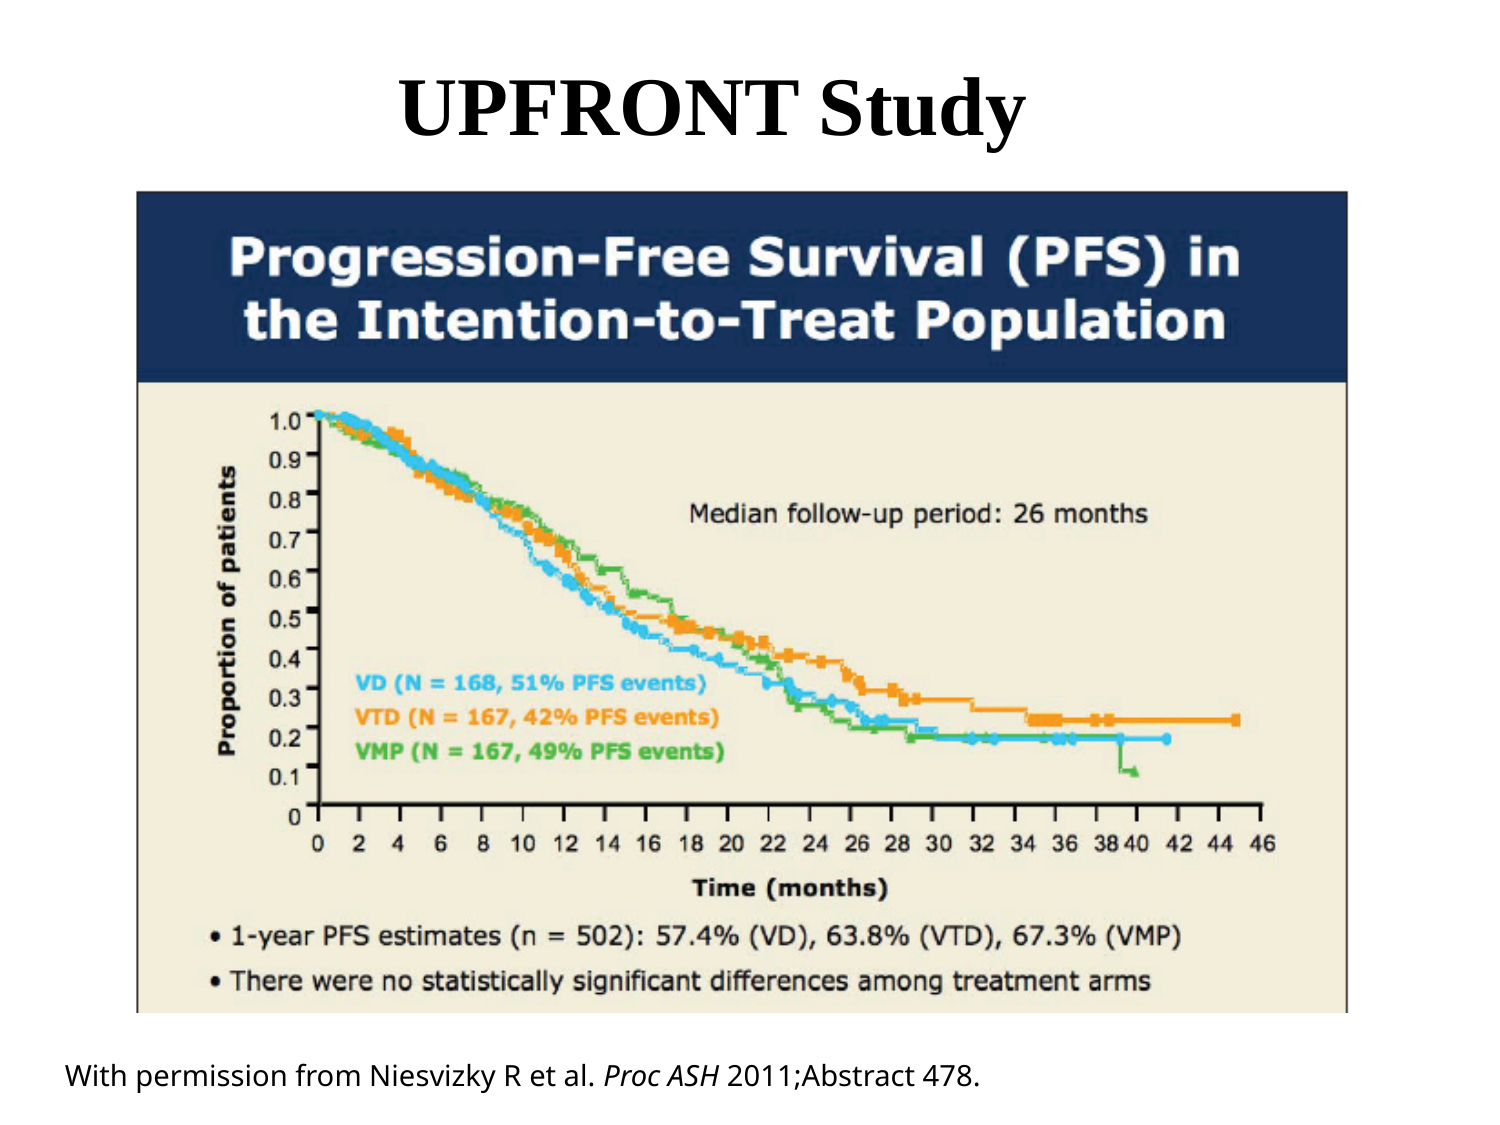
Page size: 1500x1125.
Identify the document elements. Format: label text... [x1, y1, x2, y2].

text_box With permission from Niesvizky R et al. Proc ASH 2011;Abstract 478. [50, 1049, 1138, 1100]
picture [135, 188, 1351, 1013]
text_box UPFRONT Study [0, 45, 1425, 233]
